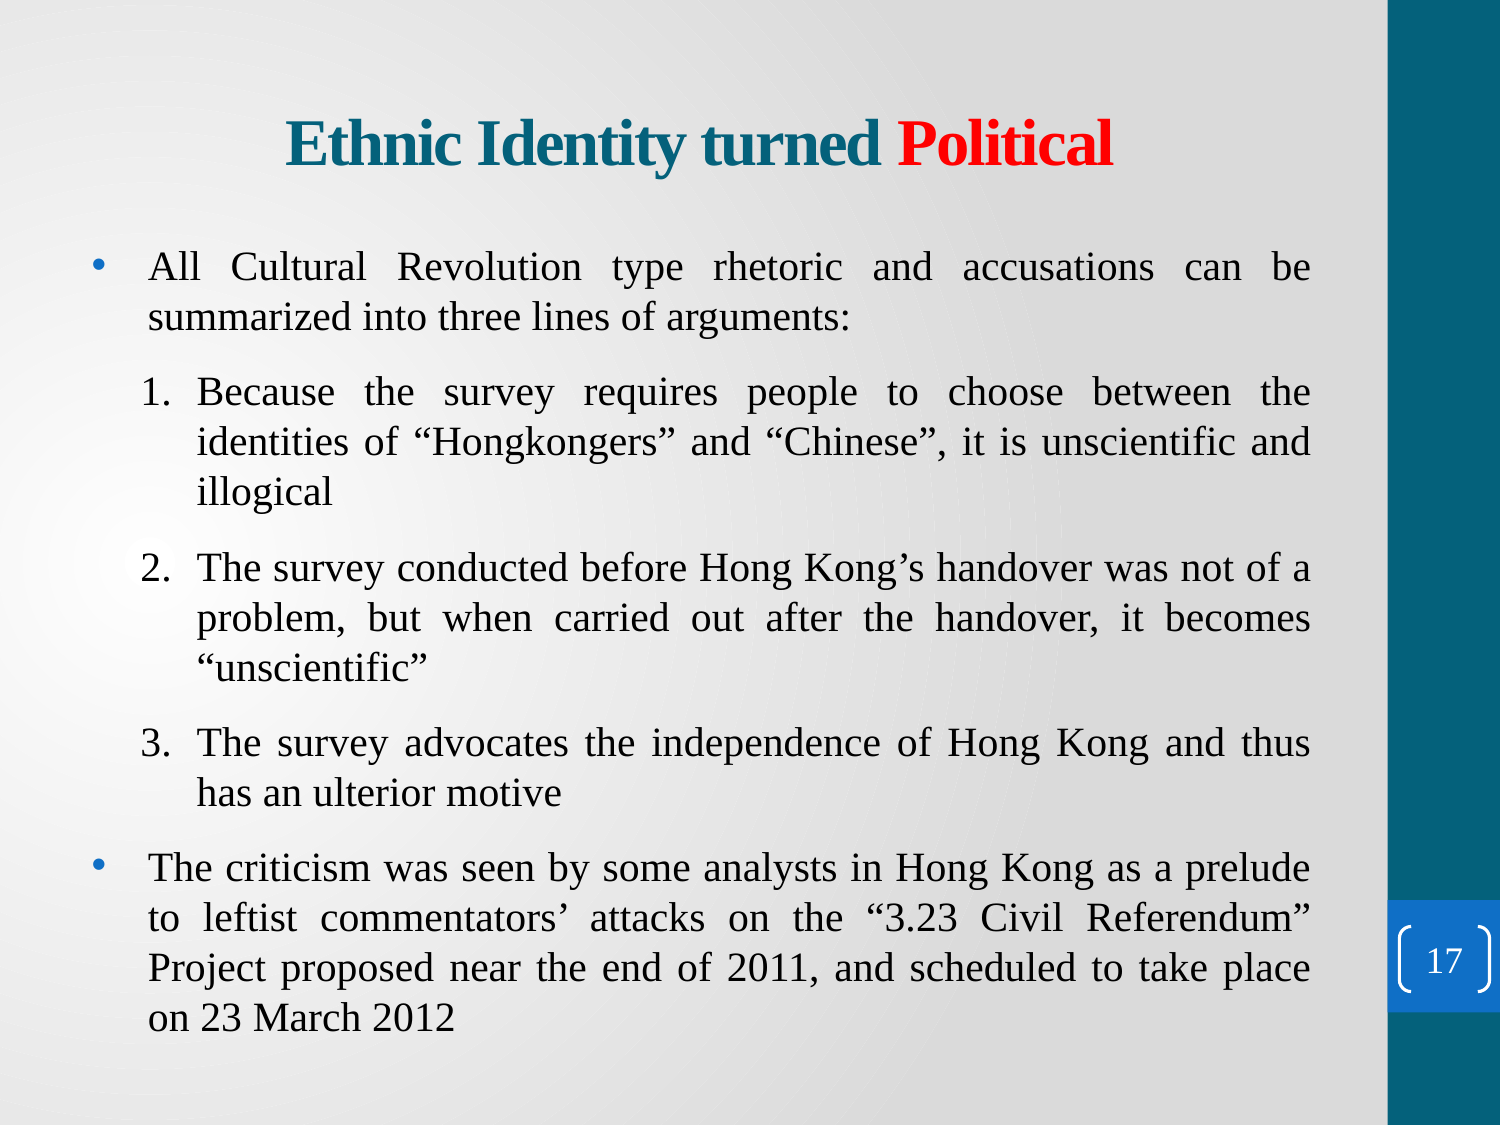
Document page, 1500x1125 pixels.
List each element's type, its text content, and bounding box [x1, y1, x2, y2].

text_box All Cultural Revolution type rhetoric and accusations can be summarized into three lines of arguments: Because the survey requires people to choose between the identities of “Hongkongers” and “Chinese”, it is unscientific and illogical The survey conducted before Hong Kong’s handover was not of a problem, but when carried out after the handover, it becomes “unscientific” The survey advocates the independence of Hong Kong and thus has an ulterior motive The criticism was seen by some analysts in Hong Kong as a prelude to leftist commentators’ attacks on the “3.23 Civil Referendum” Project proposed near the end of 2011, and scheduled to take place on 23 March 2012 [76, 231, 1327, 1055]
title Ethnic Identity turned Political [75, 45, 1325, 233]
slide_number 17 [1397, 924, 1492, 994]
